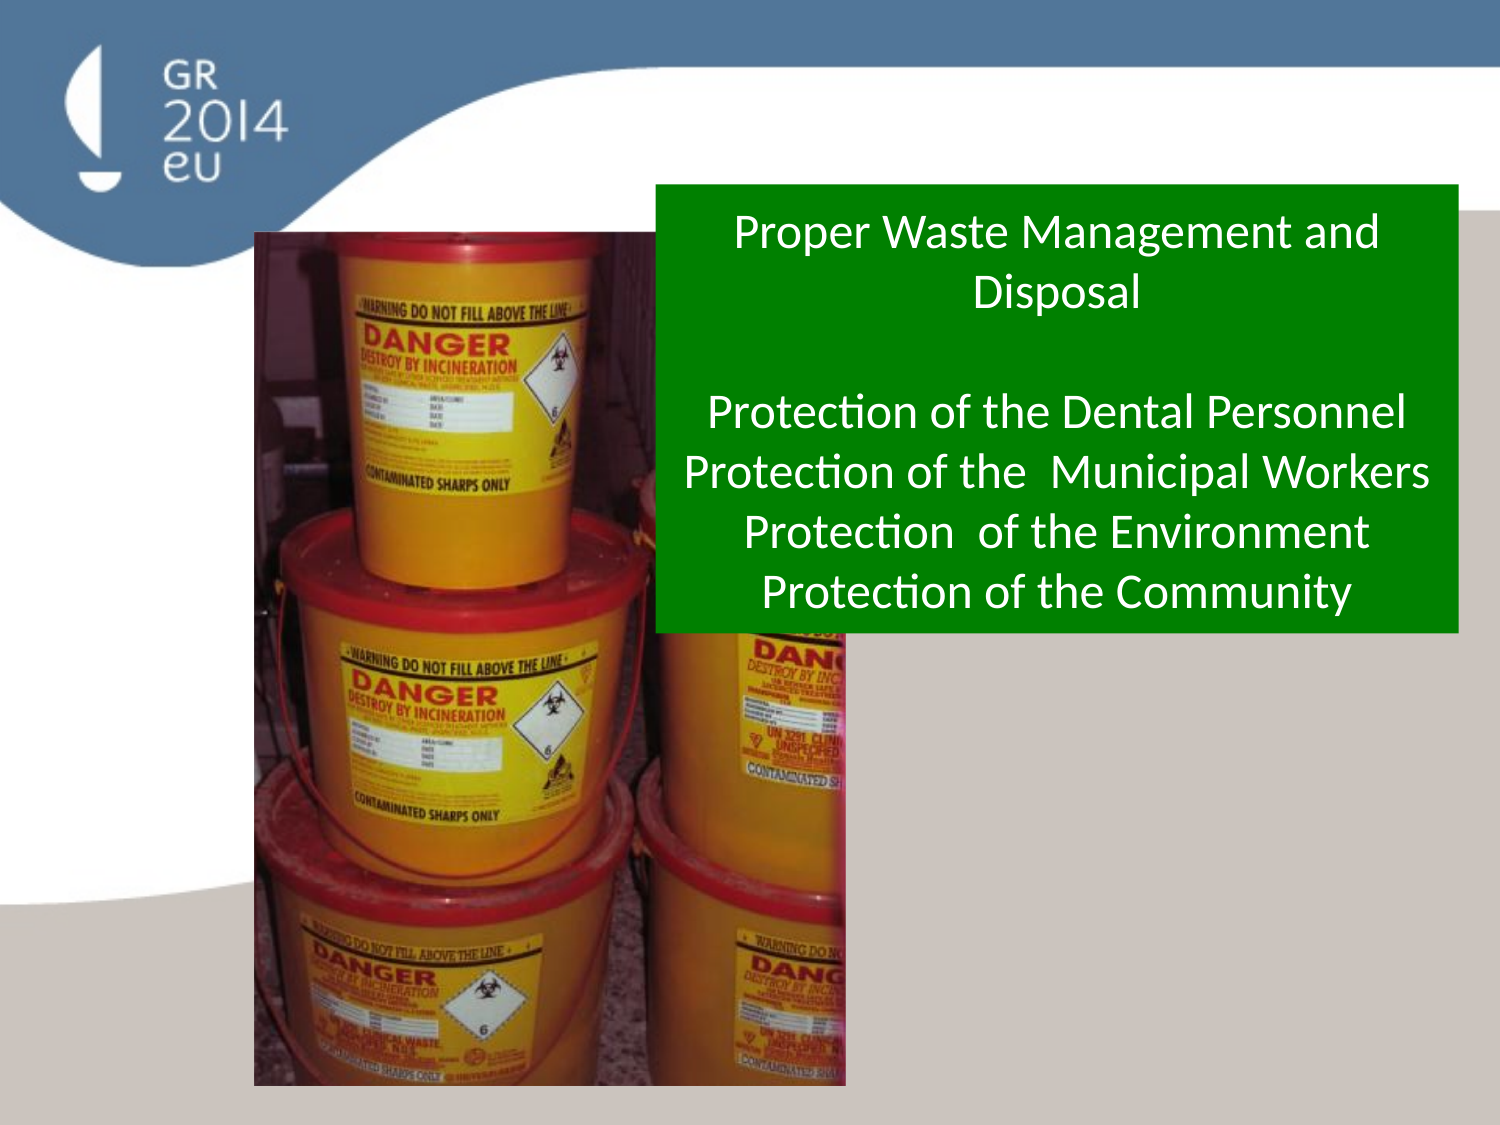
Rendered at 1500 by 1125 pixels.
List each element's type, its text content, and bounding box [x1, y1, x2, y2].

picture [122, 233, 977, 1086]
title Proper Waste Management and Disposal Protection of the Dental Personnel Protection of the Municipal Workers Protection of the Environment Protection of the Community [655, 184, 1459, 634]
